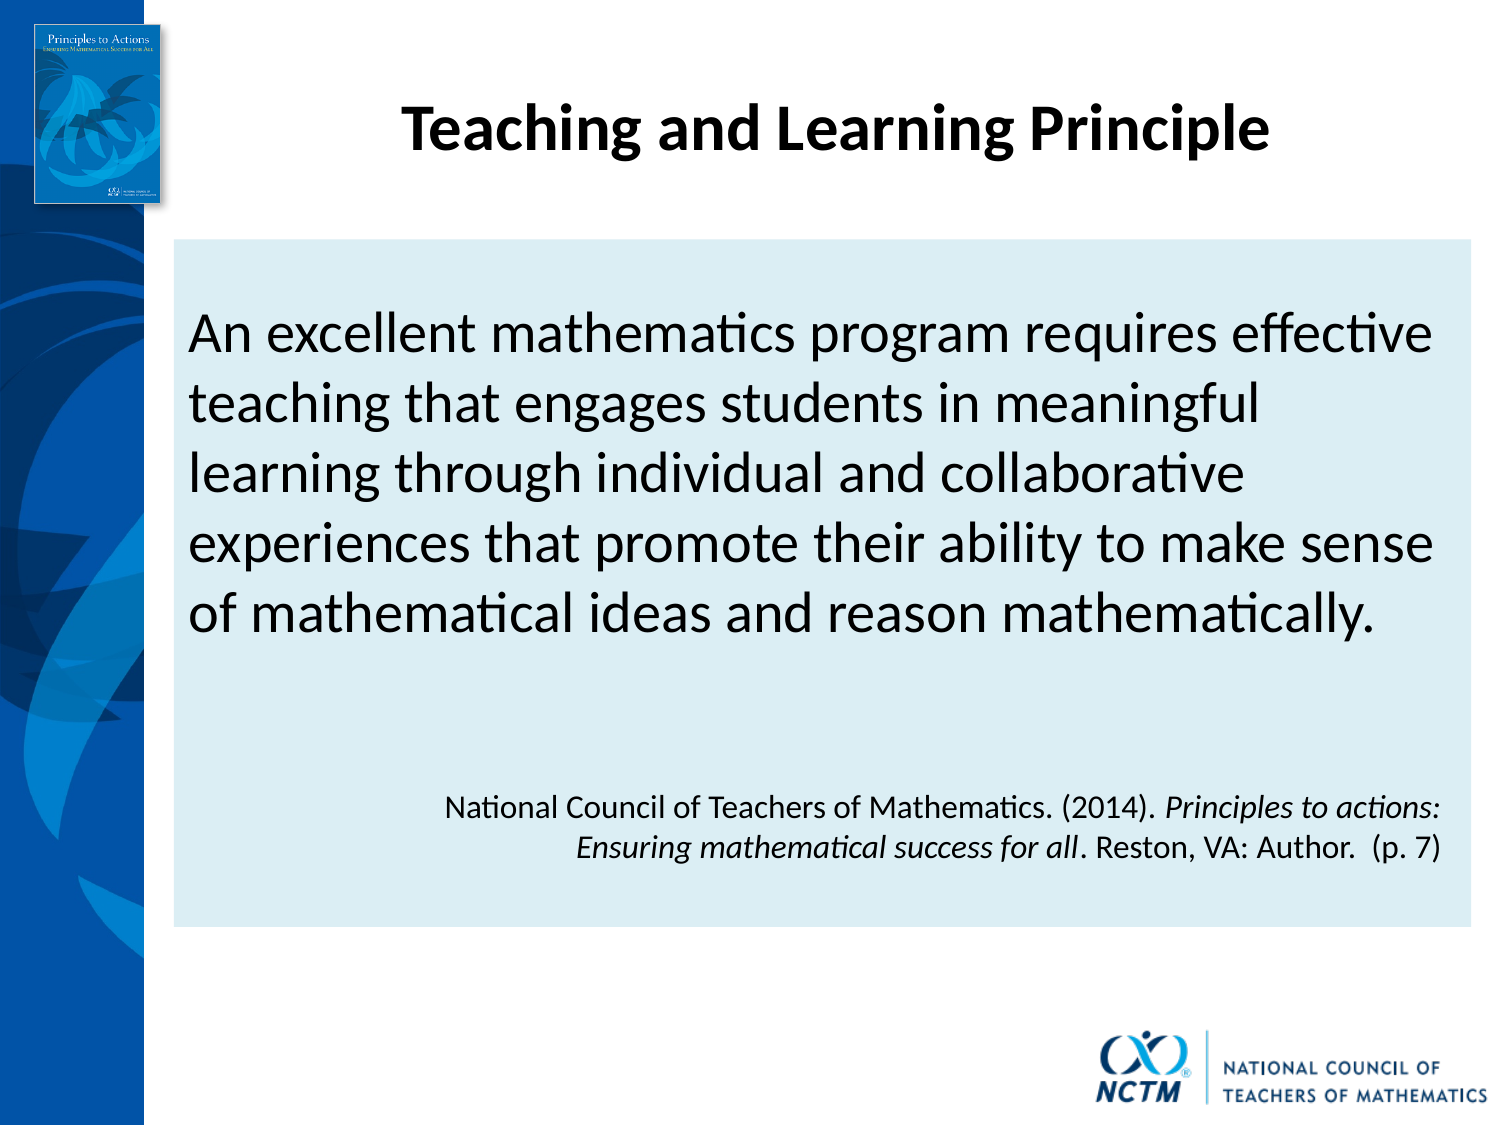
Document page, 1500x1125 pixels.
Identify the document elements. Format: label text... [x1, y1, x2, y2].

text_box An excellent mathematics program requires effective teaching that engages students in meaningful learning through individual and collaborative experiences that promote their ability to make sense of mathematical ideas and reason mathematically. [173, 239, 1472, 927]
picture [0, 0, 144, 1125]
picture [35, 25, 160, 203]
text_box Teaching and Learning Principle [174, 29, 1500, 218]
text_box National Council of Teachers of Mathematics. (2014). Principles to actions: Ensuring mathematical success for all. Reston, VA: Author. (p. 7) [403, 777, 1457, 873]
